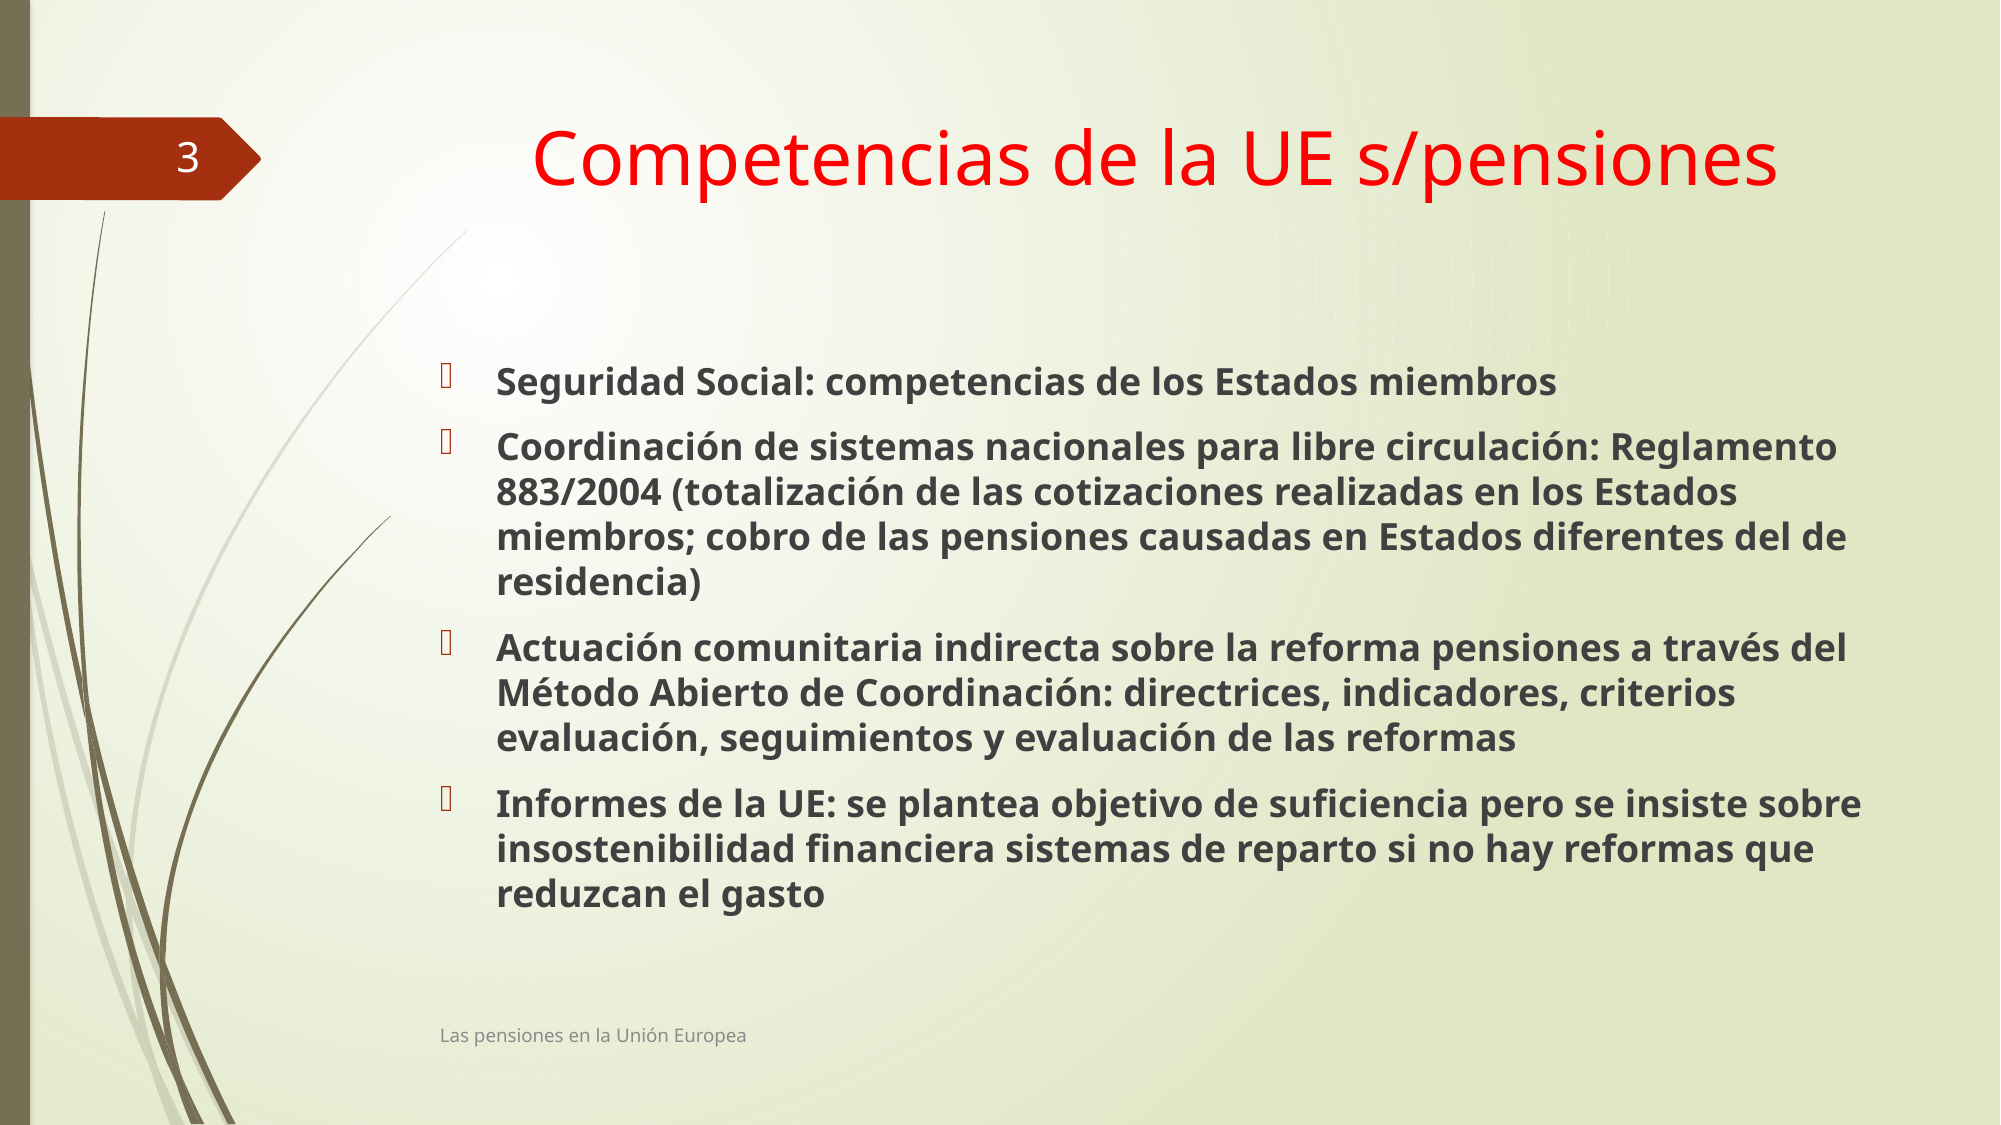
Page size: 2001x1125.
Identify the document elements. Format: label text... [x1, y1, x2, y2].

list Seguridad Social: competencias de los Estados miembros Coordinación de sistemas nacionales para libre circulación: Reglamento 883/2004 (totalización de las cotizaciones realizadas en los Estados miembros; cobro de las pensiones causadas en Estados diferentes del de residencia) Actuación comunitaria indirecta sobre la reforma pensiones a través del Método Abierto de Coordinación: directrices, indicadores, criterios evaluación, seguimientos y evaluación de las reformas Informes de la UE: se plantea objetivo de suficiencia pero se insiste sobre insostenibilidad financiera sistemas de reparto si no hay reformas que reduzcan el gasto [424, 350, 1888, 970]
title Competencias de la UE s/pensiones [425, 102, 1888, 313]
slide_number 3 [87, 129, 216, 190]
footer Las pensiones en la Unión Europea [424, 1006, 1675, 1067]
